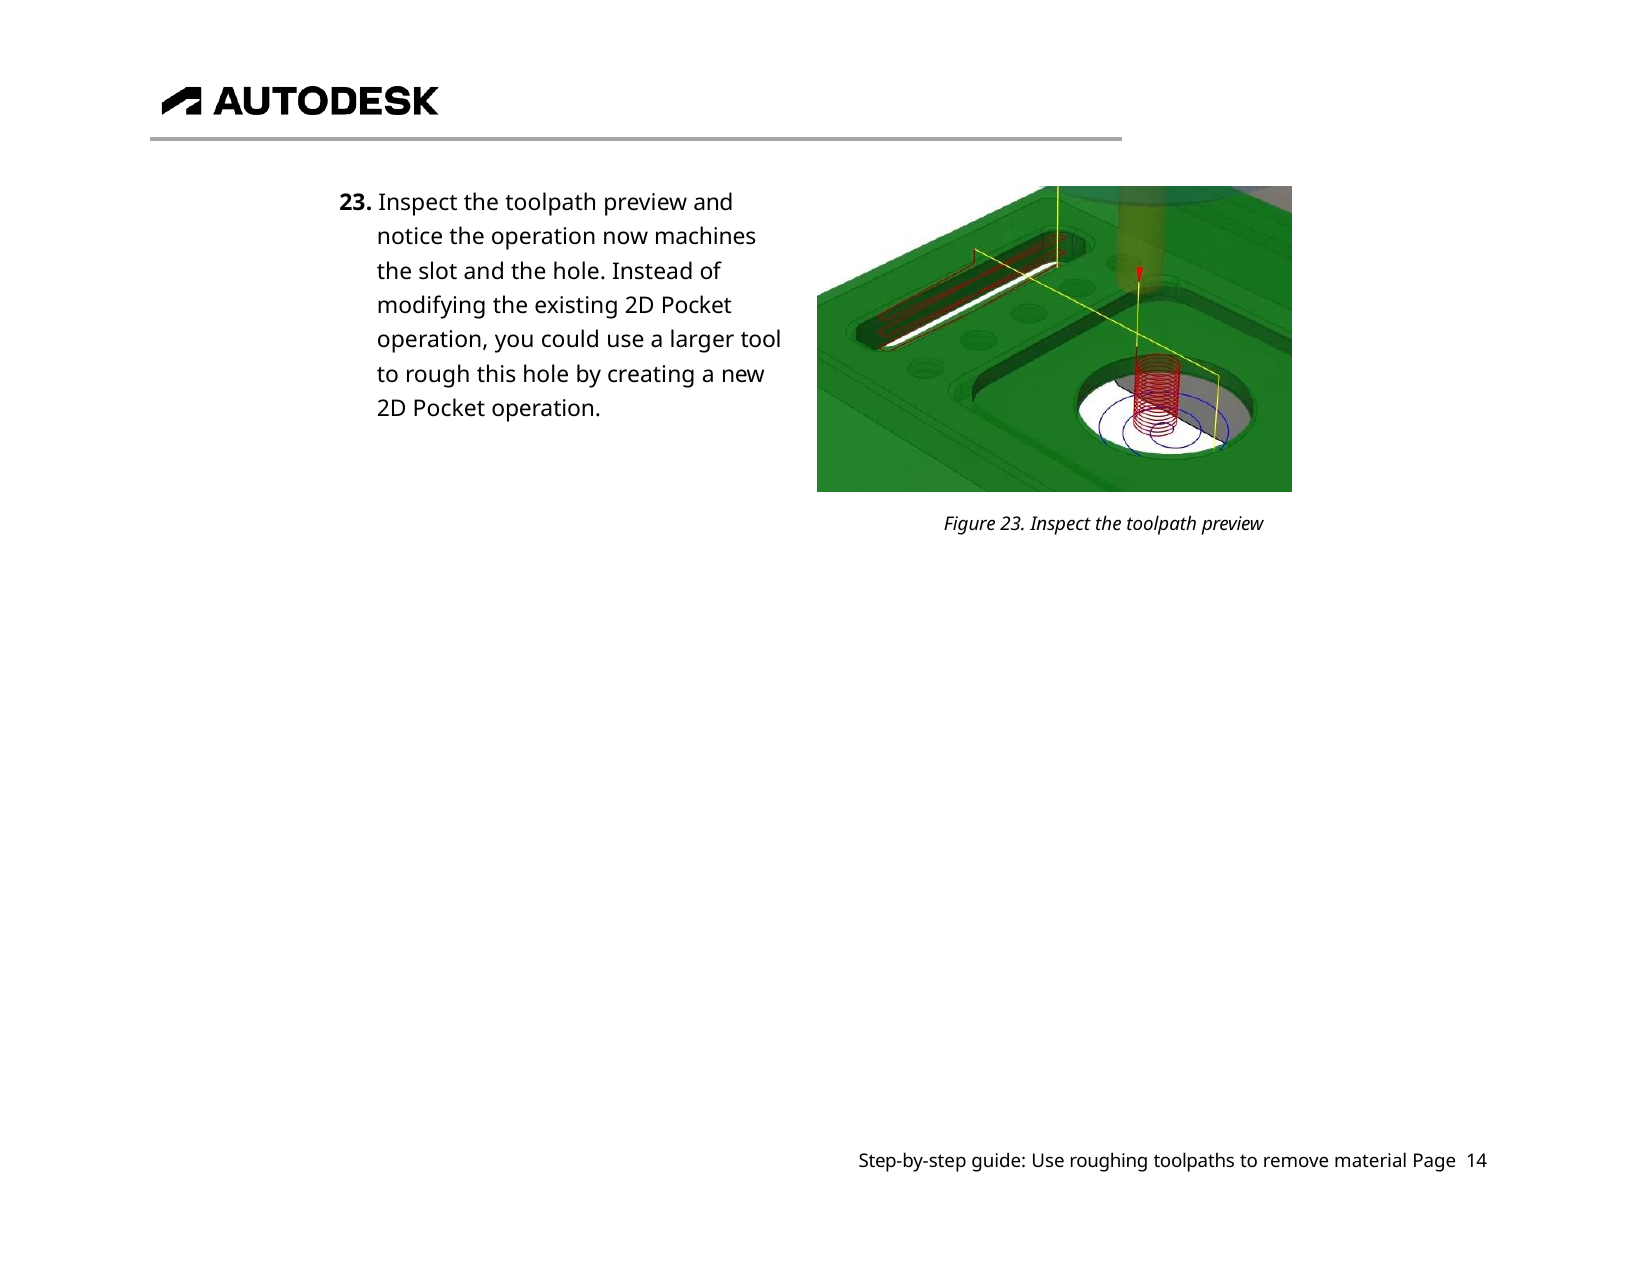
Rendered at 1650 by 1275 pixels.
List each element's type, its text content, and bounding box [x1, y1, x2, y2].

picture [817, 186, 1293, 492]
text_box Figure 23. Inspect the toolpath preview [941, 509, 1295, 534]
picture [161, 86, 439, 115]
text_box 23. Inspect the toolpath preview and notice the operation now machines the slot and the hole. Instead of modifying the existing 2D Pocket operation, you could use a larger tool to rough this hole by creating a new 2D Pocket operation. [337, 178, 784, 421]
slide_number Step-by-step guide: Use roughing toolpaths to remove material Page 10 [856, 1145, 1509, 1275]
